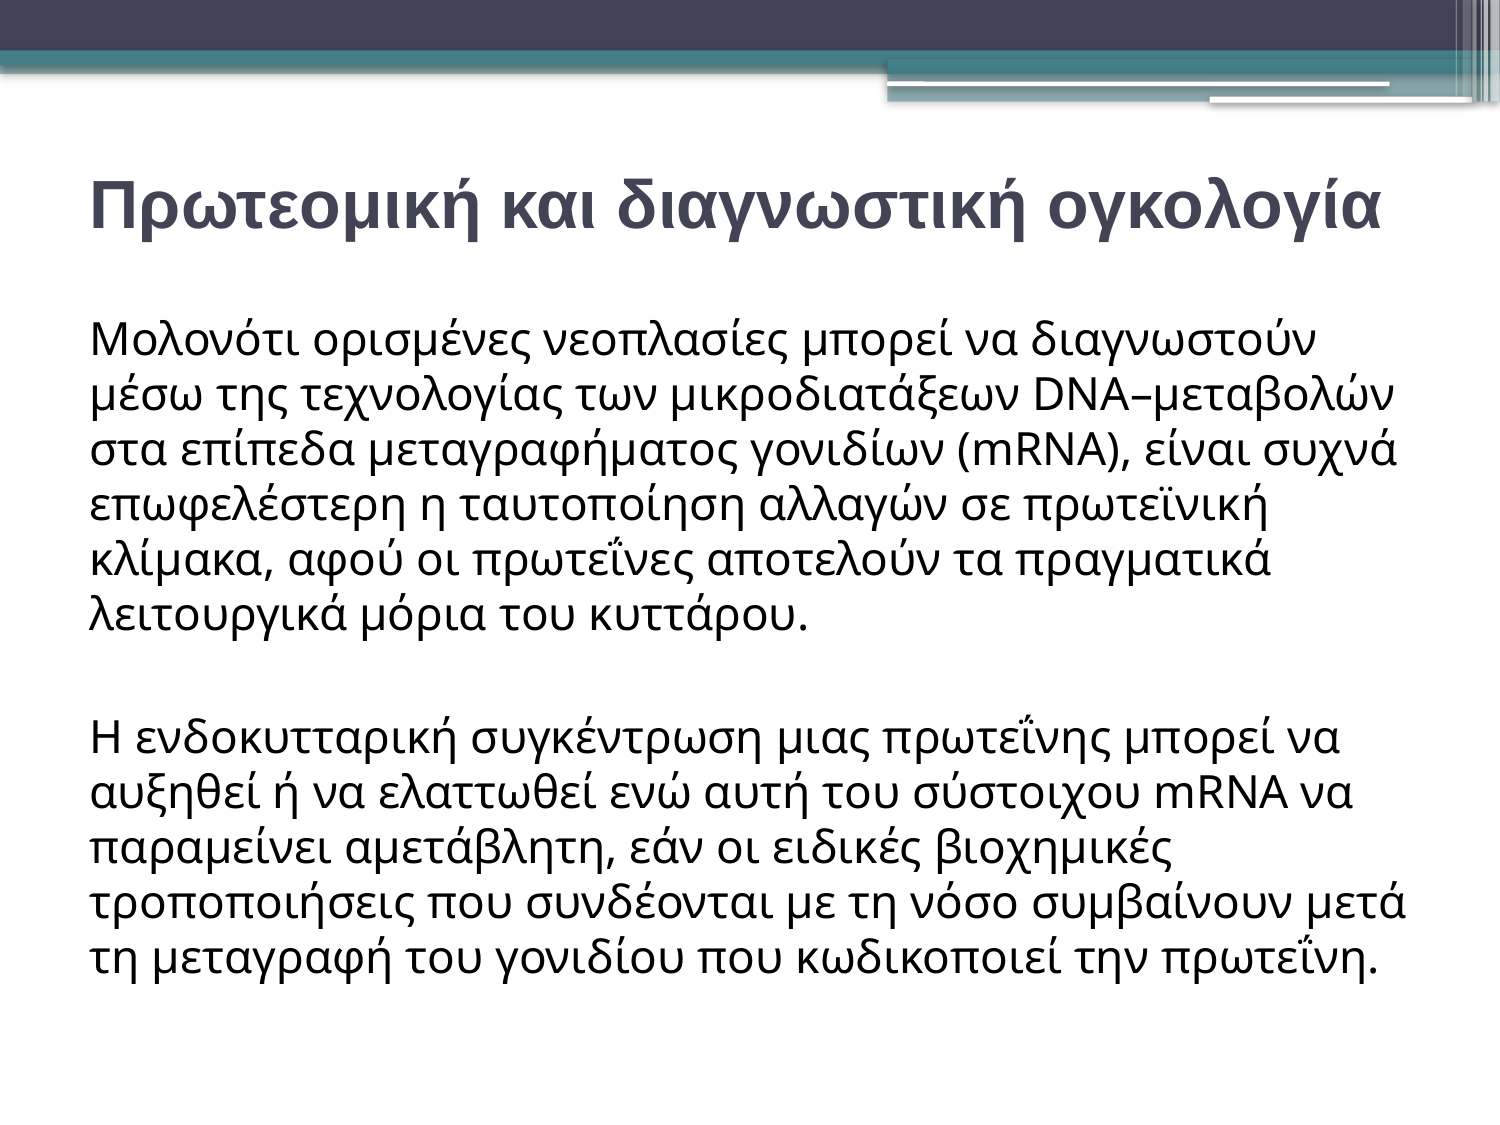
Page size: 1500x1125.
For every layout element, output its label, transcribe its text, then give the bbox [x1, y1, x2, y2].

title Πρωτεομική και διαγνωστική ογκολογία [75, 113, 1425, 289]
list Μολονότι ορισμένες νεοπλασίες μπορεί να διαγνωστούν μέσω της τεχνολογίας των μικροδιατάξεων DNA–μεταβολών στα επίπεδα μεταγραφήματος γονιδίων (mRNA), είναι συχνά επωφελέστερη η ταυτοποίηση αλλαγών σε πρωτεϊνική κλίμακα, αφού οι πρωτεΐνες αποτελούν τα πραγματικά λειτουργικά μόρια του κυττάρου. Η ενδοκυτταρική συγκέντρωση μιας πρωτεΐνης μπορεί να αυξηθεί ή να ελαττωθεί ενώ αυτή του σύστοιχου mRNA να παραμείνει αμετάβλητη, εάν οι ειδικές βιοχημικές τροποποιήσεις που συνδέονται με τη νόσο συμβαίνουν μετά τη μεταγραφή του γονιδίου που κωδικοποιεί την πρωτεΐνη. [75, 302, 1425, 1079]
